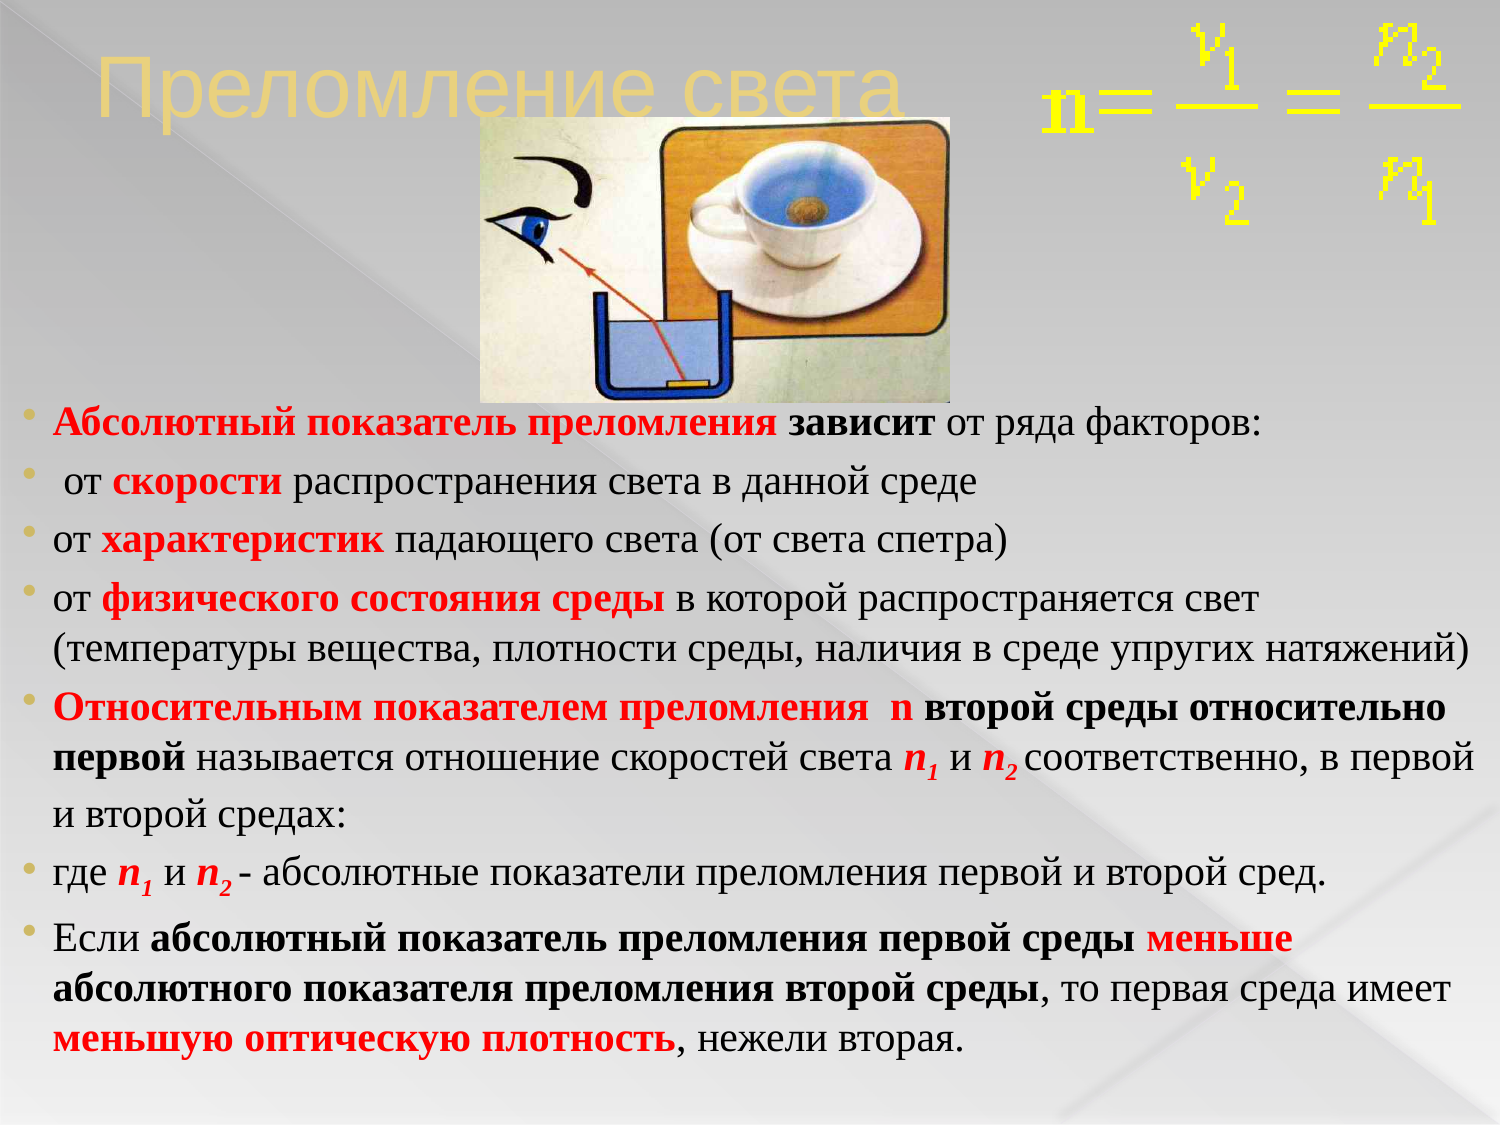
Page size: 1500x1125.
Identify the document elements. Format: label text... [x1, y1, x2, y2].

picture [480, 116, 950, 404]
picture [1042, 23, 1461, 225]
list Абсолютный показатель преломления зависит от ряда факторов: от скорости распространения света в данной среде от характеристик падающего света (от света спетра) от физического состояния среды в которой распространяется свет (температуры вещества, плотности среды, наличия в среде упругих натяжений) Относительным показателем преломления n второй среды относительно первой называется отношение скоростей света n1 и n2 соответственно, в первой и второй средах: где n1 и n2 - абсолютные показатели преломления первой и второй сред. Если абсолютный показатель преломления первой среды меньше абсолютного показателя преломления второй среды, то первая среда имеет меньшую оптическую плотность, нежели вторая. [0, 386, 1500, 1125]
title Преломление света [0, 0, 926, 164]
